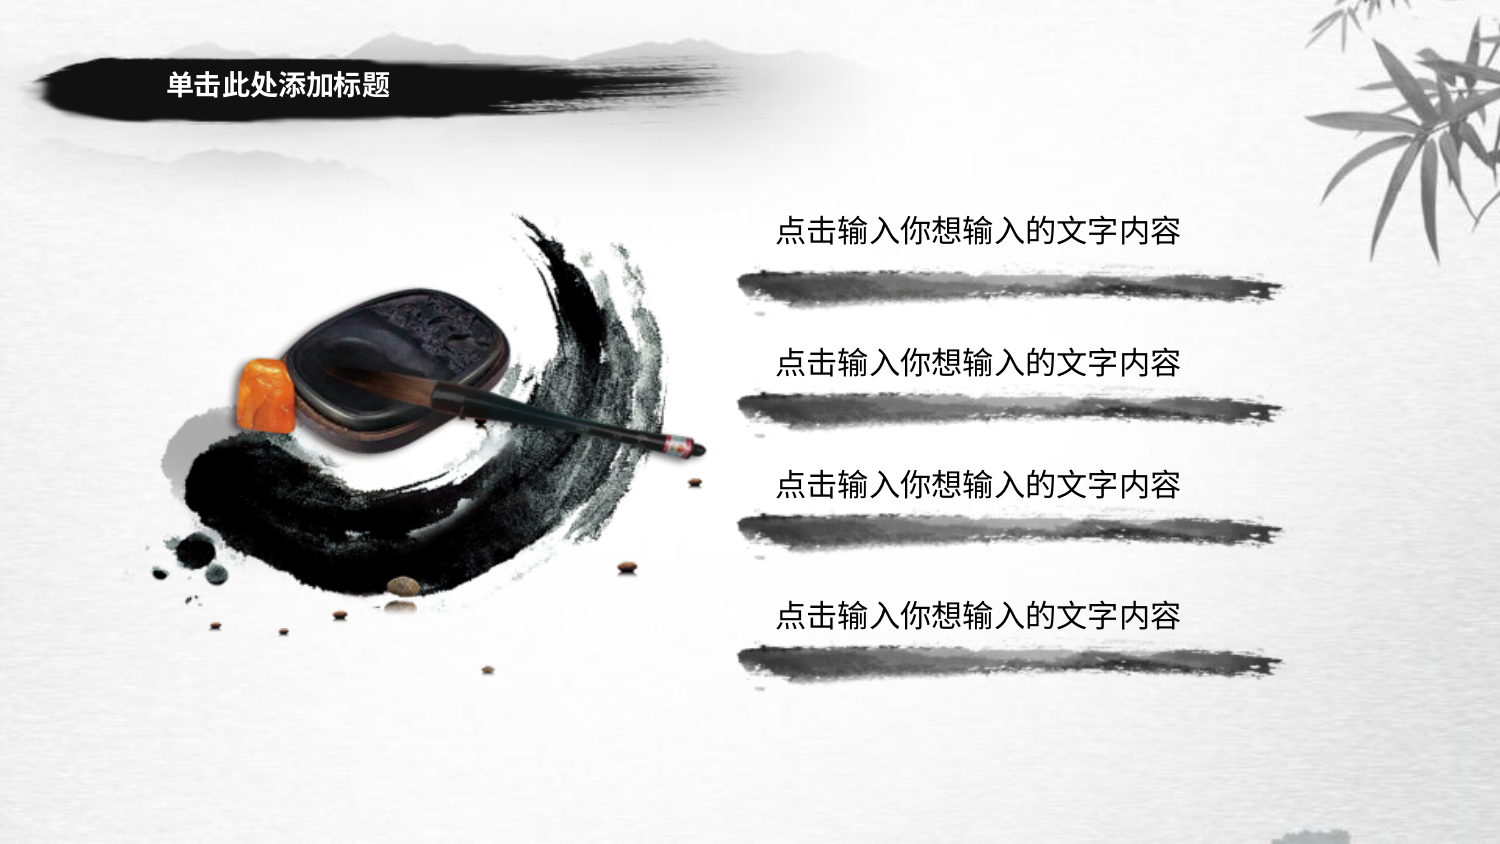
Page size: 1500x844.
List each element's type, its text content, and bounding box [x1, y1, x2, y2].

text_box 点击输入你想输入的文字内容 [762, 197, 1263, 253]
text_box 点击输入你想输入的文字内容 [762, 329, 1263, 374]
text_box 点击输入你想输入的文字内容 [762, 451, 1263, 496]
picture [0, 0, 1500, 844]
text_box 点击输入你想输入的文字内容 [762, 582, 1263, 628]
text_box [0, 16, 815, 134]
